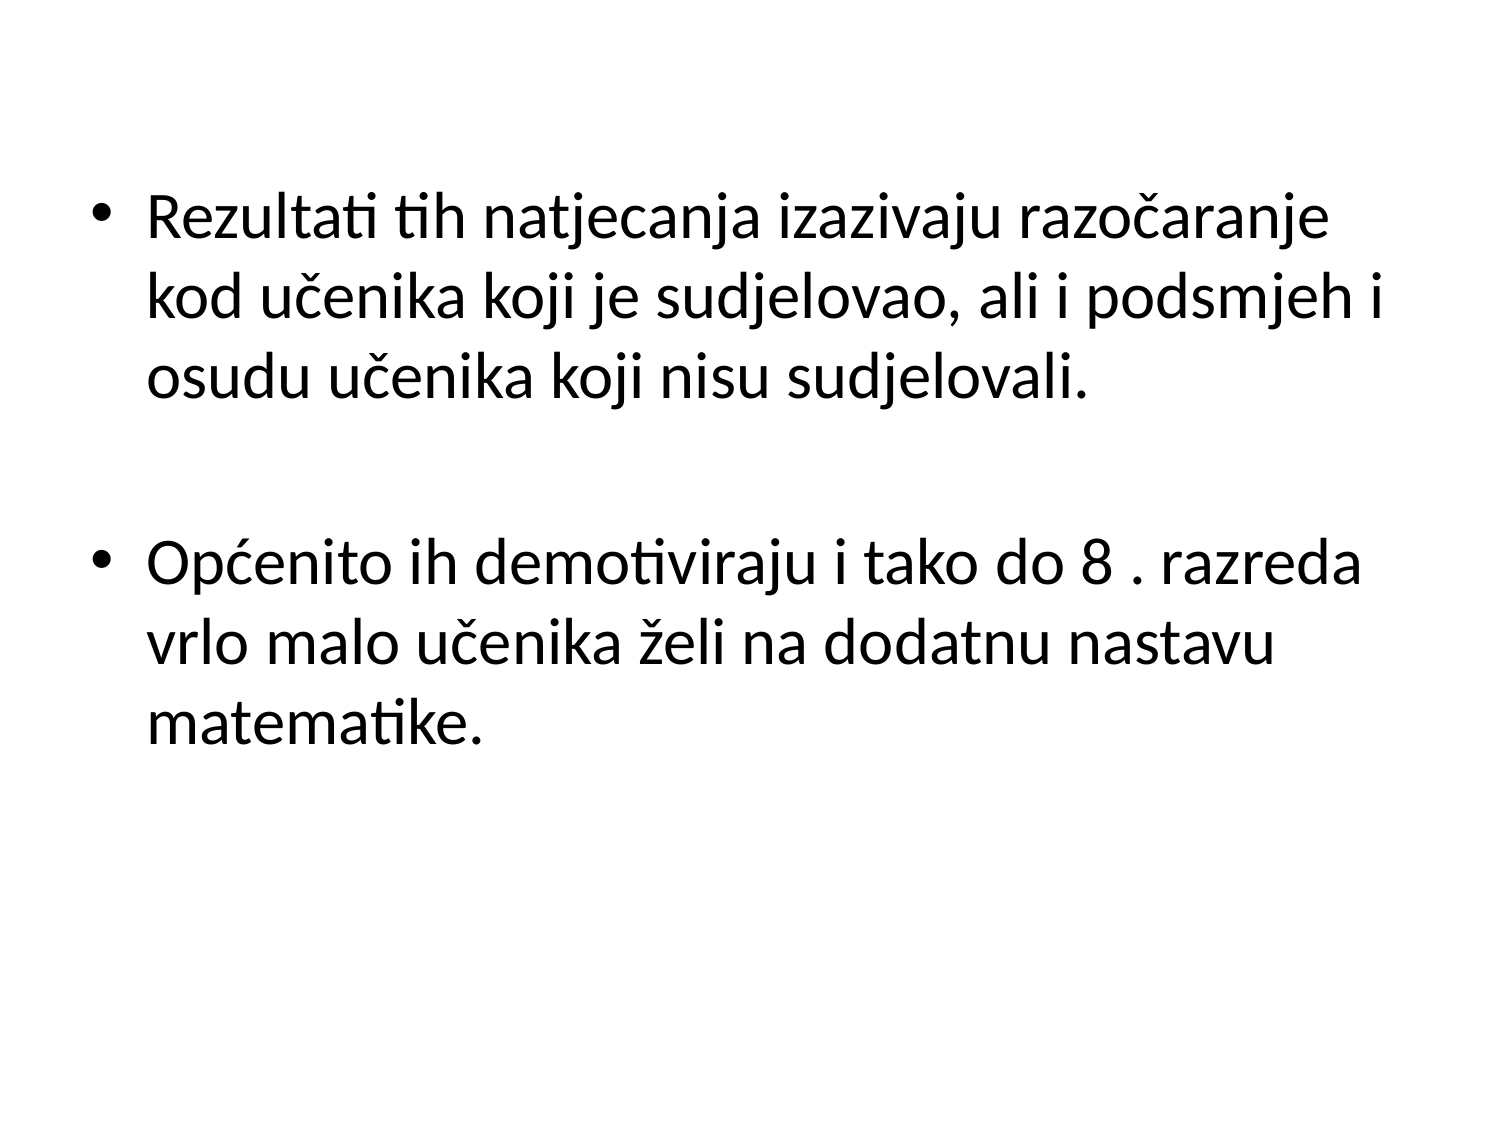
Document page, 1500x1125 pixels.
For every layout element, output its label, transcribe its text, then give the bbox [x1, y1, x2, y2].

list Rezultati tih natjecanja izazivaju razočaranje kod učenika koji je sudjelovao, ali i podsmjeh i osudu učenika koji nisu sudjelovali. Općenito ih demotiviraju i tako do 8 . razreda vrlo malo učenika želi na dodatnu nastavu matematike. [75, 164, 1425, 1005]
